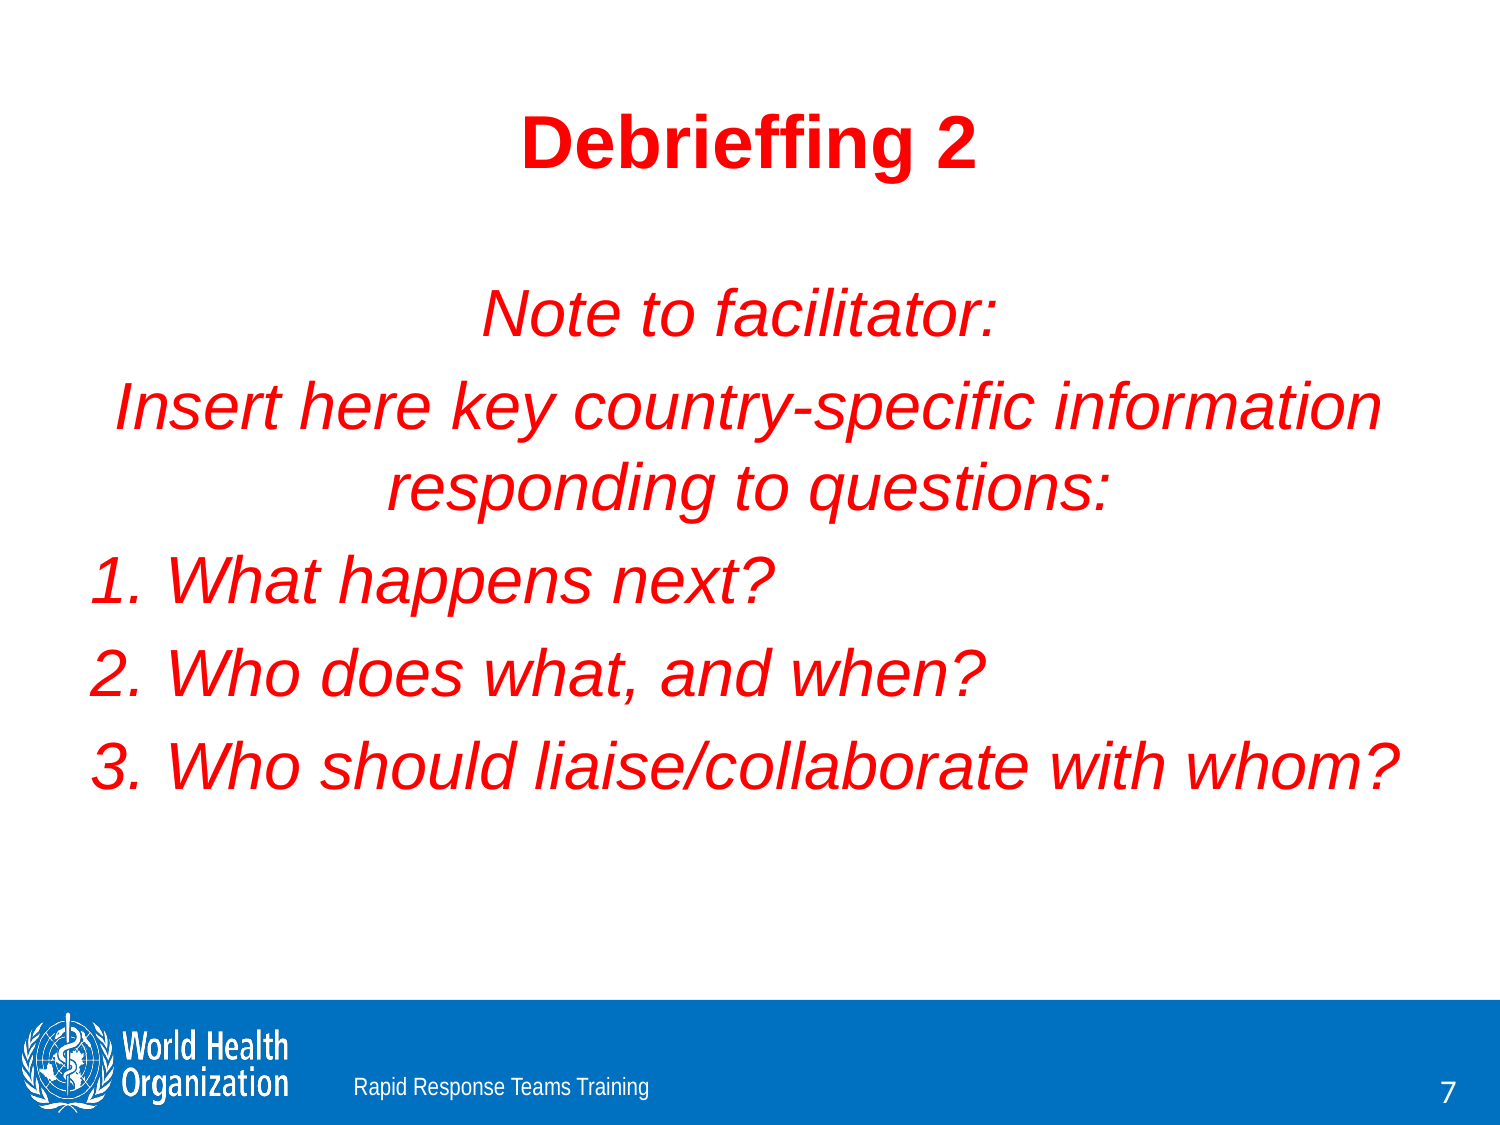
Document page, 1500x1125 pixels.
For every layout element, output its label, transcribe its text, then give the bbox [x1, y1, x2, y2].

title Debrieffing 2 [75, 45, 1425, 233]
list Note to facilitator: Insert here key country-specific information responding to questions: What happens next? Who does what, and when? Who should liaise/collaborate with whom? [75, 262, 1425, 1005]
picture [21, 1012, 288, 1113]
